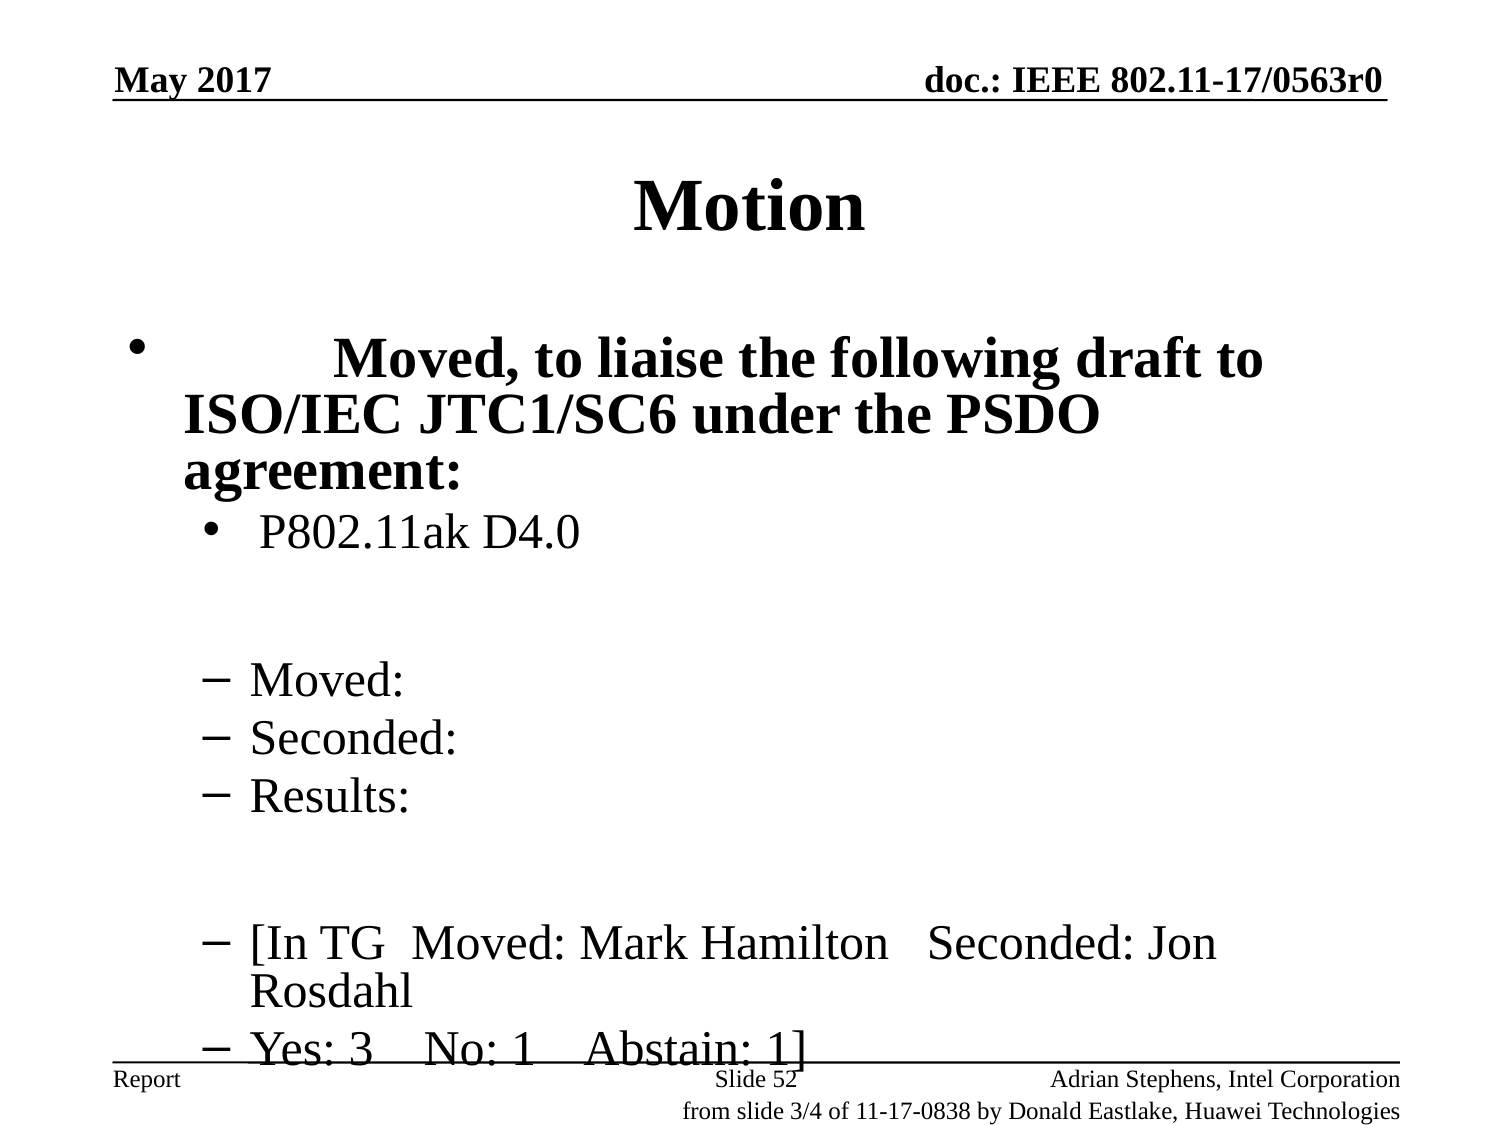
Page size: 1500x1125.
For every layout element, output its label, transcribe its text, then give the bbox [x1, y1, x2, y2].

text_box from slide 3/4 of 11-17-0838 by Donald Eastlake, Huawei Technologies [343, 1087, 1417, 1125]
list Moved, to liaise the following draft to ISO/IEC JTC1/SC6 under the PSDO agreement: P802.11ak D4.0 Moved: Seconded: Results: [In TG Moved: Mark Hamilton Seconded: Jon Rosdahl Yes: 3 No: 1 Abstain: 1] [112, 324, 1388, 1032]
footer Adrian Stephens, Intel Corporation [984, 1061, 1402, 1087]
title Motion [112, 112, 1388, 288]
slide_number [114, 54, 374, 101]
slide_number Slide 52 [711, 1061, 801, 1087]
